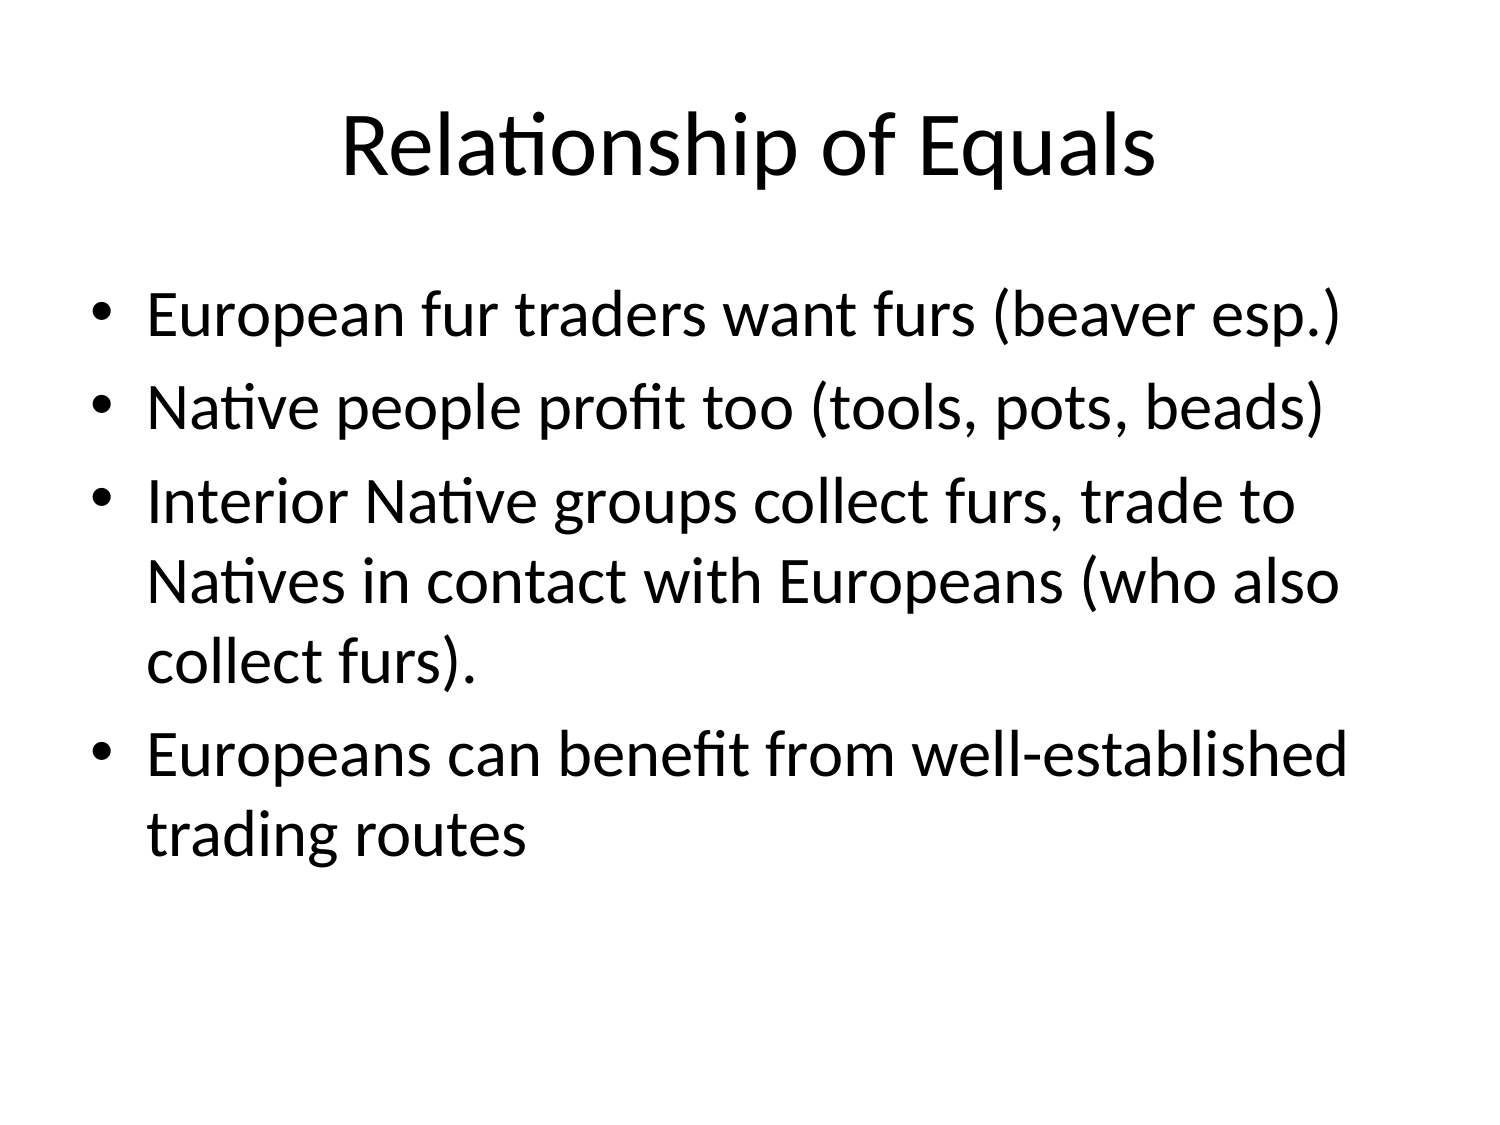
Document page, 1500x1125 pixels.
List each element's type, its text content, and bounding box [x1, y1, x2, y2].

title Relationship of Equals [75, 45, 1425, 233]
list European fur traders want furs (beaver esp.) Native people profit too (tools, pots, beads) Interior Native groups collect furs, trade to Natives in contact with Europeans (who also collect furs). Europeans can benefit from well-established trading routes [75, 262, 1425, 1005]
